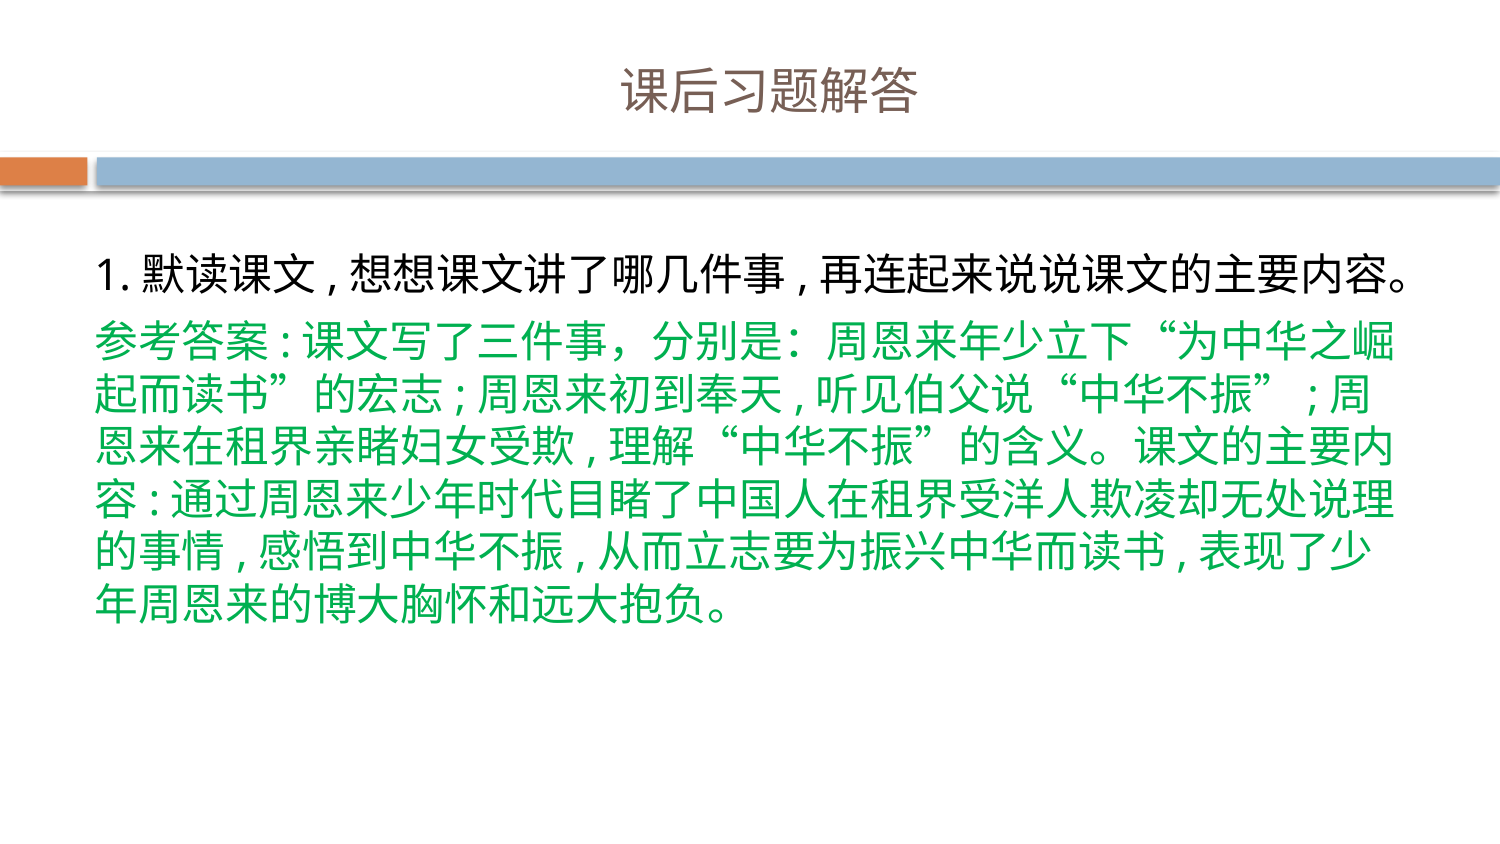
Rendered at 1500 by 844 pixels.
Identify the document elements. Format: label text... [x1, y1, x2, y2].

list 1.默读课文,想想课文讲了哪几件事,再连起来说说课文的主要内容。 参考答案:课文写了三件事，分别是：周恩来年少立下“为中华之崛起而读书”的宏志;周恩来初到奉天,听见伯父说“中华不振”;周恩来在租界亲睹妇女受欺,理解“中华不振”的含义。课文的主要内容:通过周恩来少年时代目睹了中国人在租界受洋人欺凌却无处说理的事情,感悟到中华不振,从而立志要为振兴中华而读书,表现了少年周恩来的博大胸怀和远大抱负。 [79, 239, 1415, 660]
title 课后习题解答 [100, 28, 1438, 150]
